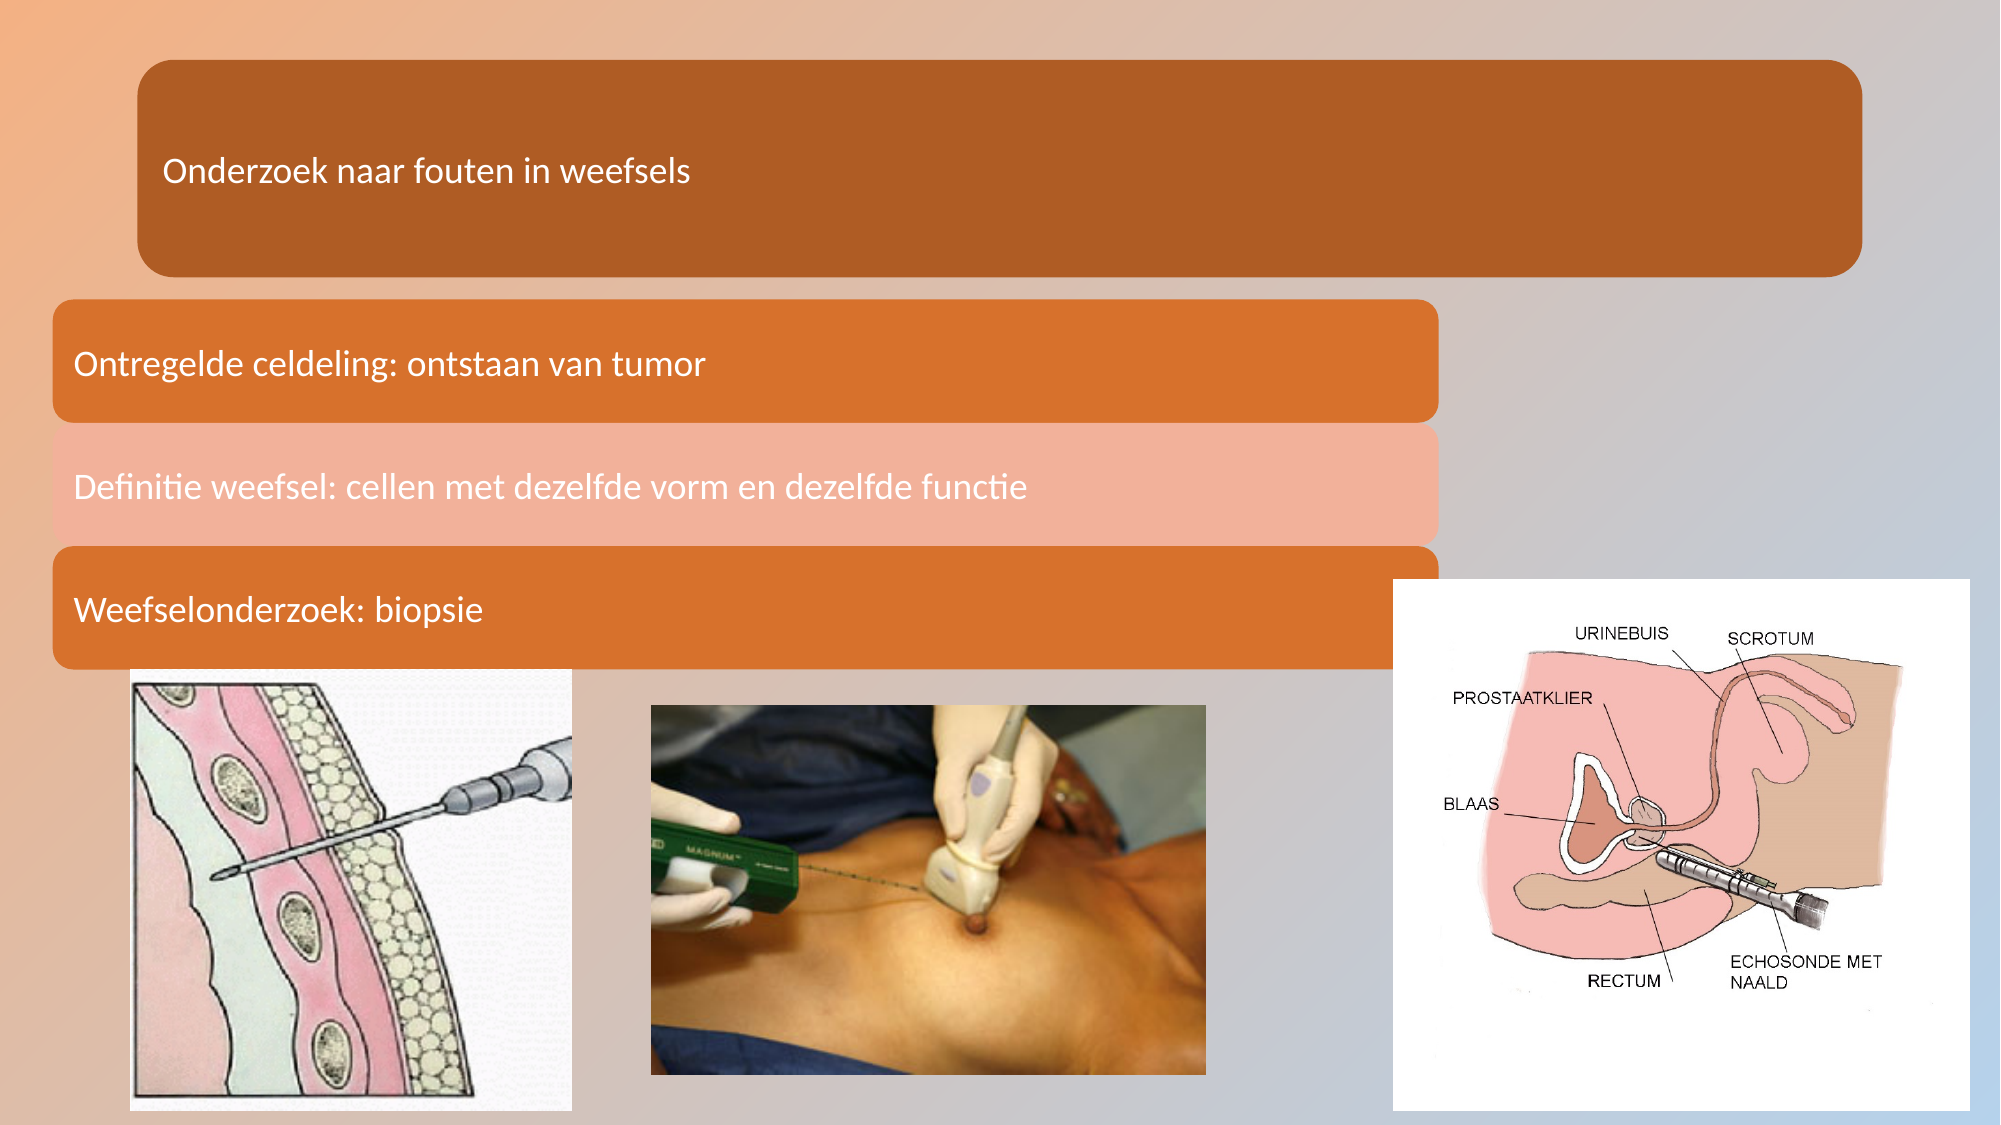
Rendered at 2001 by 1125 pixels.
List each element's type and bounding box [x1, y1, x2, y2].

text_box [137, 59, 1863, 278]
picture [1393, 579, 1970, 1111]
list [52, 299, 1439, 670]
picture [130, 669, 572, 1111]
picture [651, 705, 1206, 1075]
